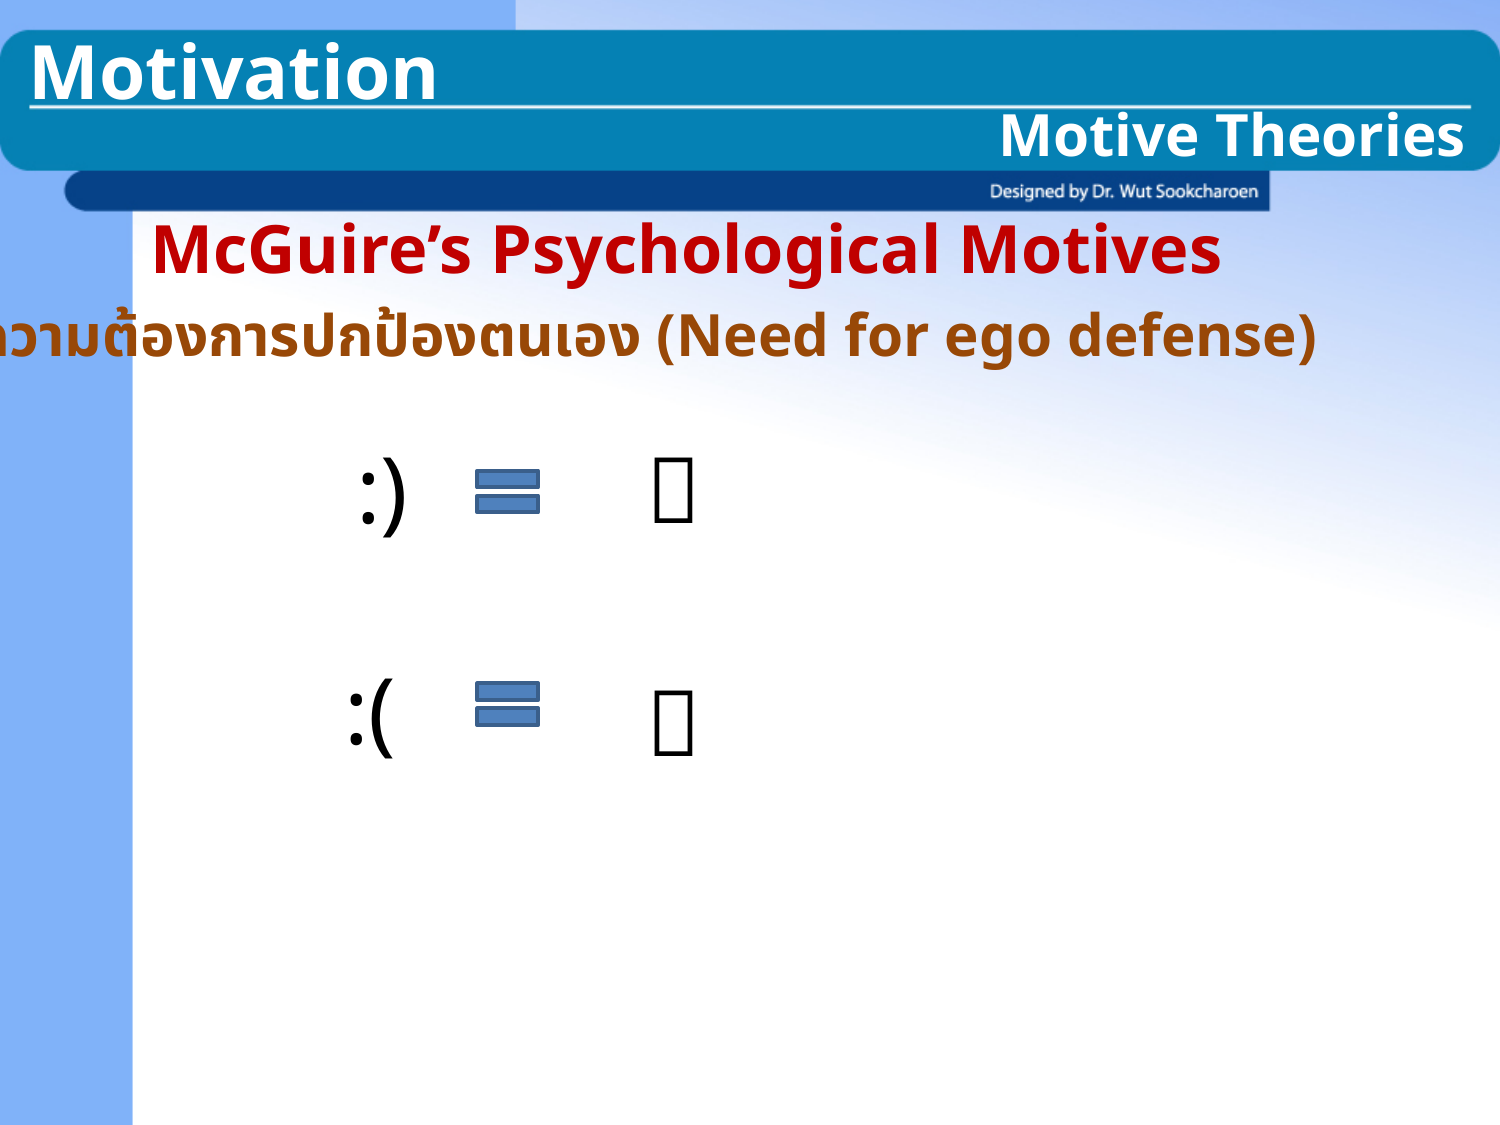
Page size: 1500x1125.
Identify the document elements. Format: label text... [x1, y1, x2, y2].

text_box [475, 681, 540, 702]
text_box :( [329, 645, 412, 770]
picture [0, 0, 1500, 54]
text_box [475, 706, 540, 727]
text_box [475, 469, 540, 489]
picture [0, 146, 1500, 1125]
text_box :) [341, 424, 423, 550]
text_box Motive Theories [37, 108, 1481, 172]
text_box  [631, 656, 717, 782]
text_box McGuire’s Psychological Motives [135, 227, 1353, 295]
text_box 11. ความต้องการปกป้องตนเอง (Need for ego defense) [0, 290, 1348, 376]
text_box  [631, 424, 717, 550]
text_box Motivation [13, 32, 1475, 107]
text_box [475, 494, 540, 514]
